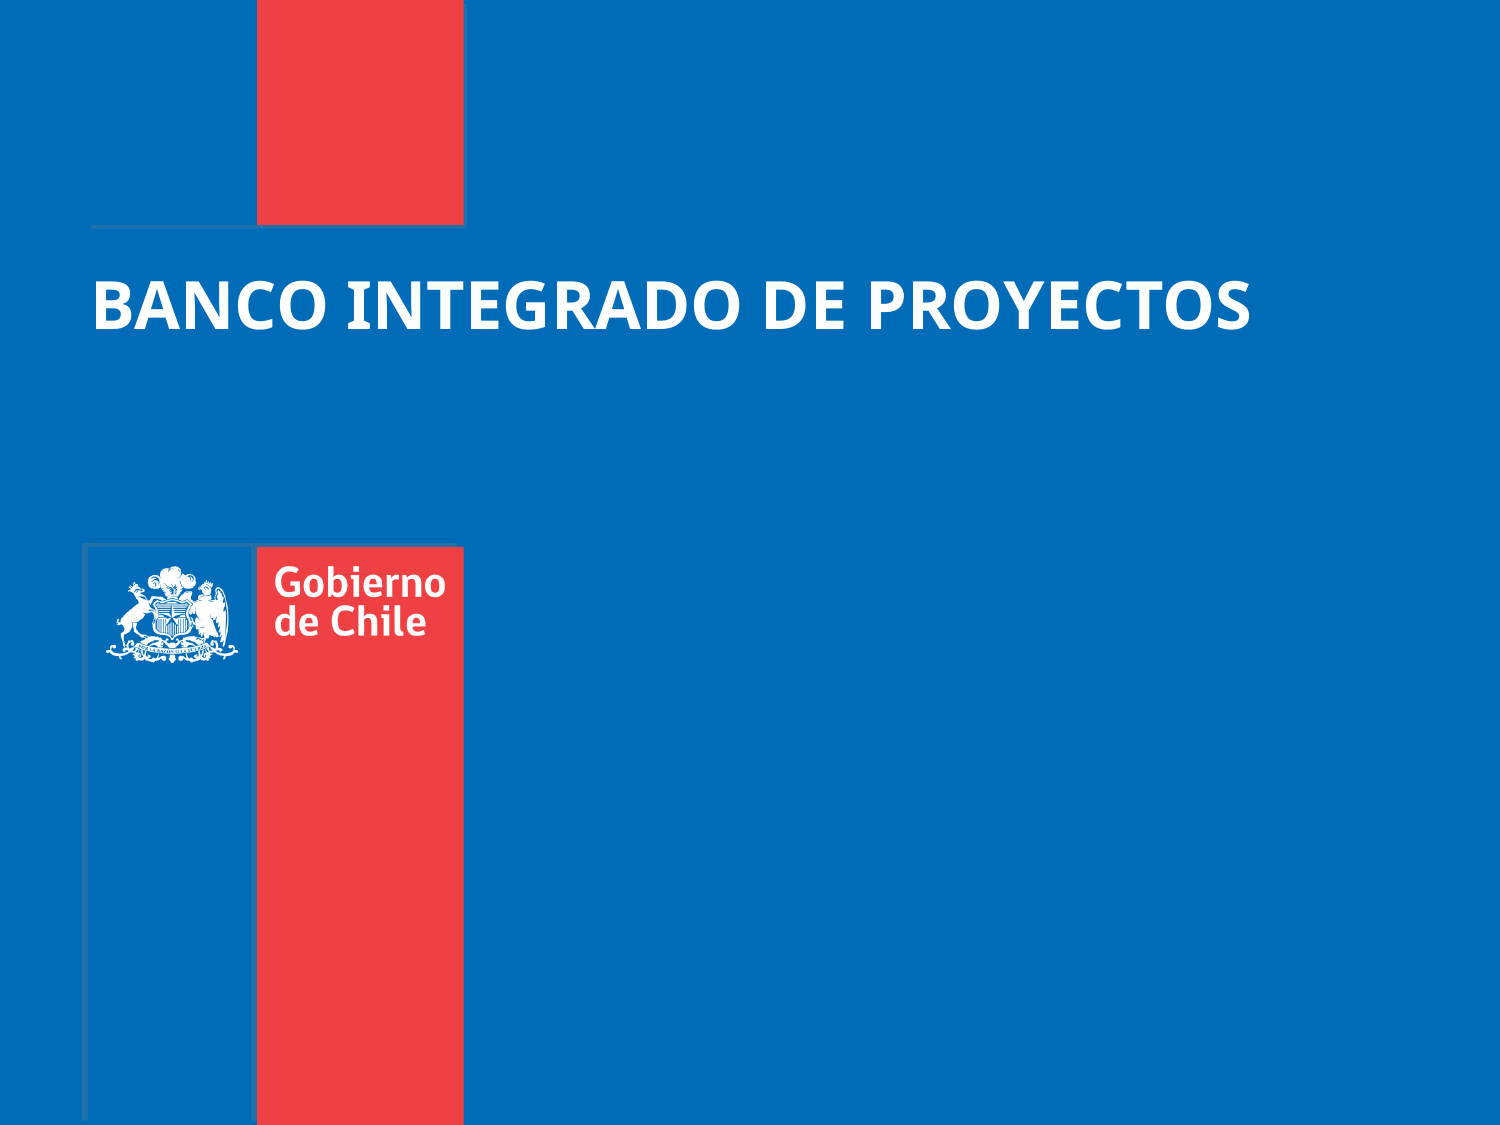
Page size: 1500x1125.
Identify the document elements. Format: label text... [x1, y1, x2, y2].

picture [275, 566, 445, 636]
title BANCO INTEGRADO DE PROYECTOS [75, 271, 1350, 425]
picture [106, 566, 238, 663]
